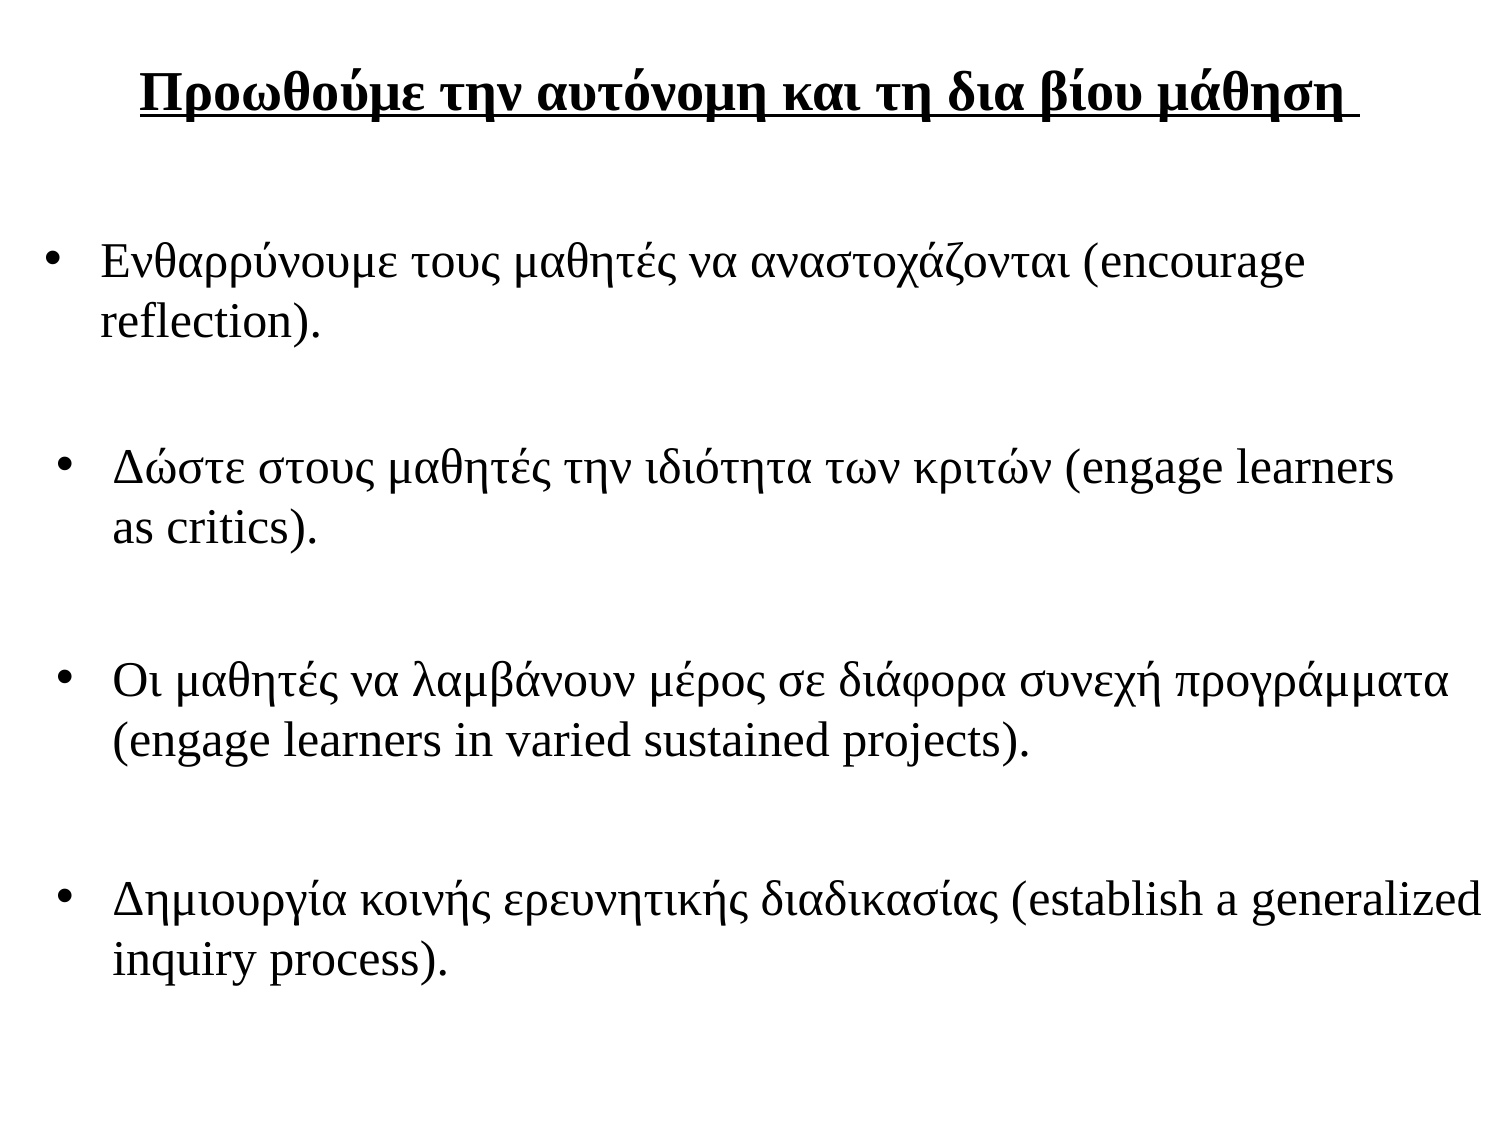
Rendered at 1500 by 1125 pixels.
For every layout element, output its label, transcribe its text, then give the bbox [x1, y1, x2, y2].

text_box Οι μαθητές να λαμβάνουν μέρος σε διάφορα συνεχή προγράμματα (engage learners in varied sustained projects). [41, 638, 1471, 774]
text_box Δώστε στους μαθητές την ιδιότητα των κριτών (engage learners as critics). [41, 426, 1436, 561]
text_box Δημιουργία κοινής ερευνητικής διαδικασίας (establish a generalized inquiry process). [41, 857, 1500, 993]
title Προωθούμε την αυτόνομη και τη δια βίου μάθηση [75, 19, 1425, 219]
text_box Ενθαρρύνουμε τους μαθητές να αναστοχάζονται (encourage reflection). [29, 219, 1483, 355]
